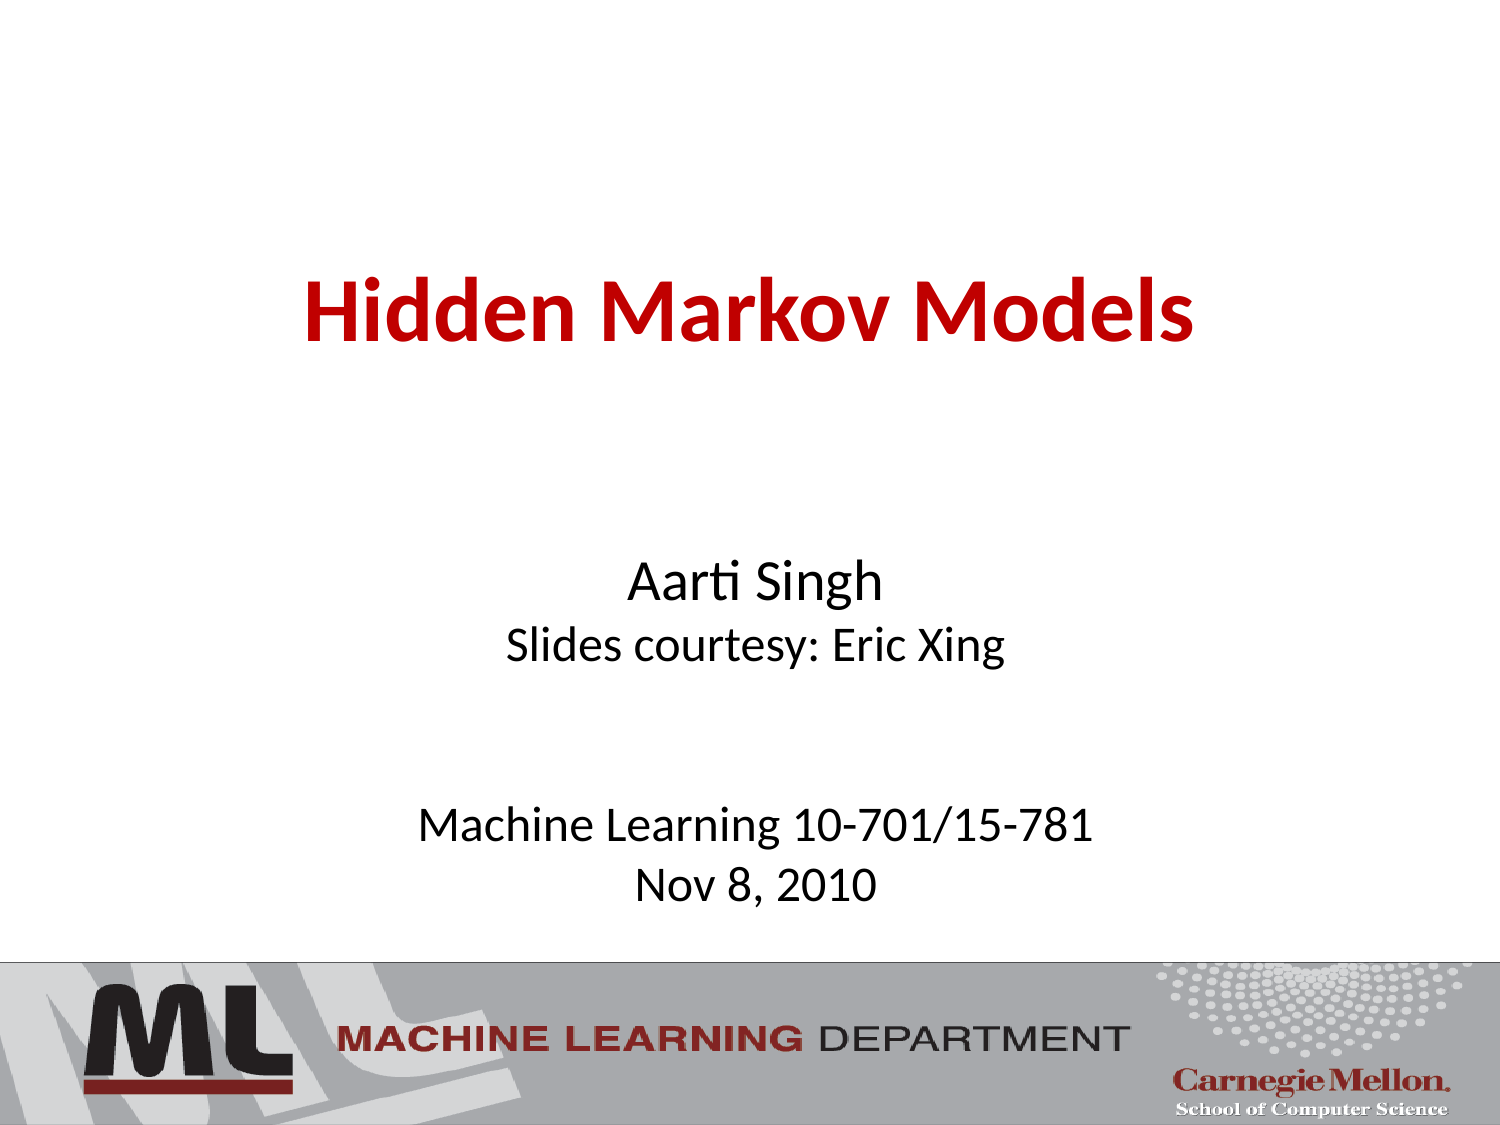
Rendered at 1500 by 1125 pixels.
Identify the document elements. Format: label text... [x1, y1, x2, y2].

text_box Aarti Singh Slides courtesy: Eric Xing Machine Learning 10-701/15-781 Nov 8, 2010 [402, 534, 1109, 920]
title Hidden Markov Models [75, 183, 1425, 425]
picture [0, 962, 1500, 1125]
